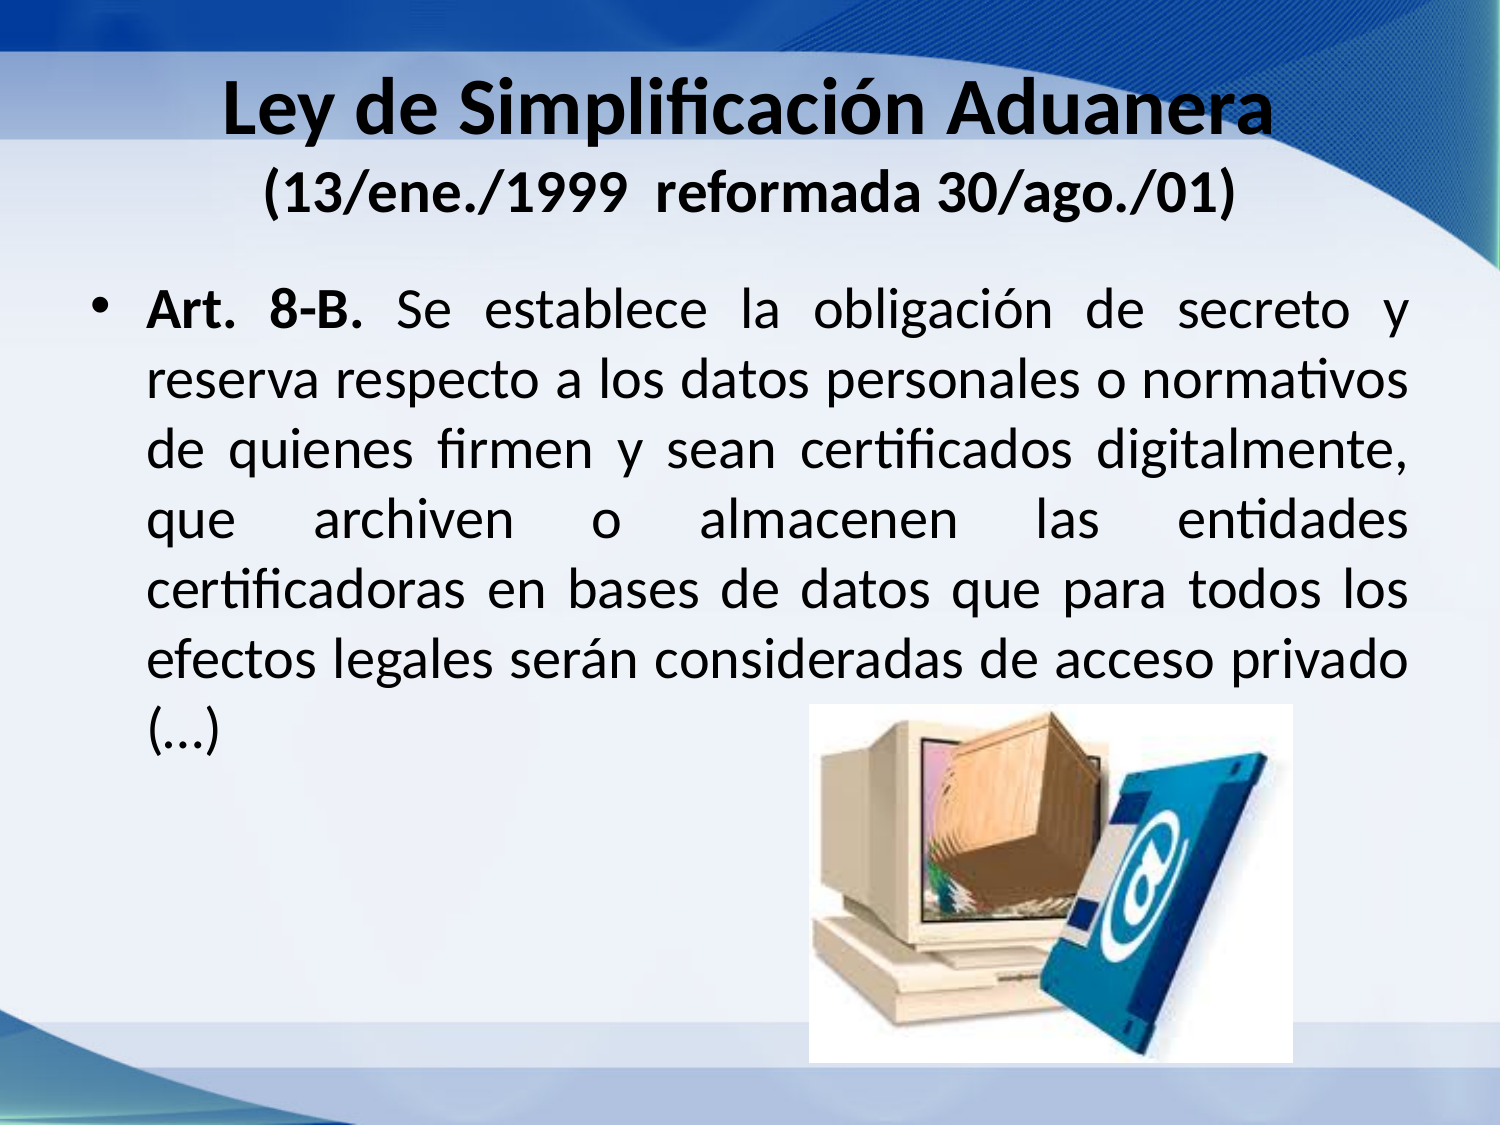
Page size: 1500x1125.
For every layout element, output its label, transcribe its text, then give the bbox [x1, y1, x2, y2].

list Art. 8-B. Se establece la obligación de secreto y reserva respecto a los datos personales o normativos de quienes firmen y sean certificados digitalmente, que archiven o almacenen las entidades certificadoras en bases de datos que para todos los efectos legales serán consideradas de acceso privado (…) [74, 262, 1426, 1006]
picture [0, 0, 1500, 1125]
title Ley de Simplificación Aduanera (13/ene./1999 reformada 30/ago./01) [74, 44, 1426, 233]
